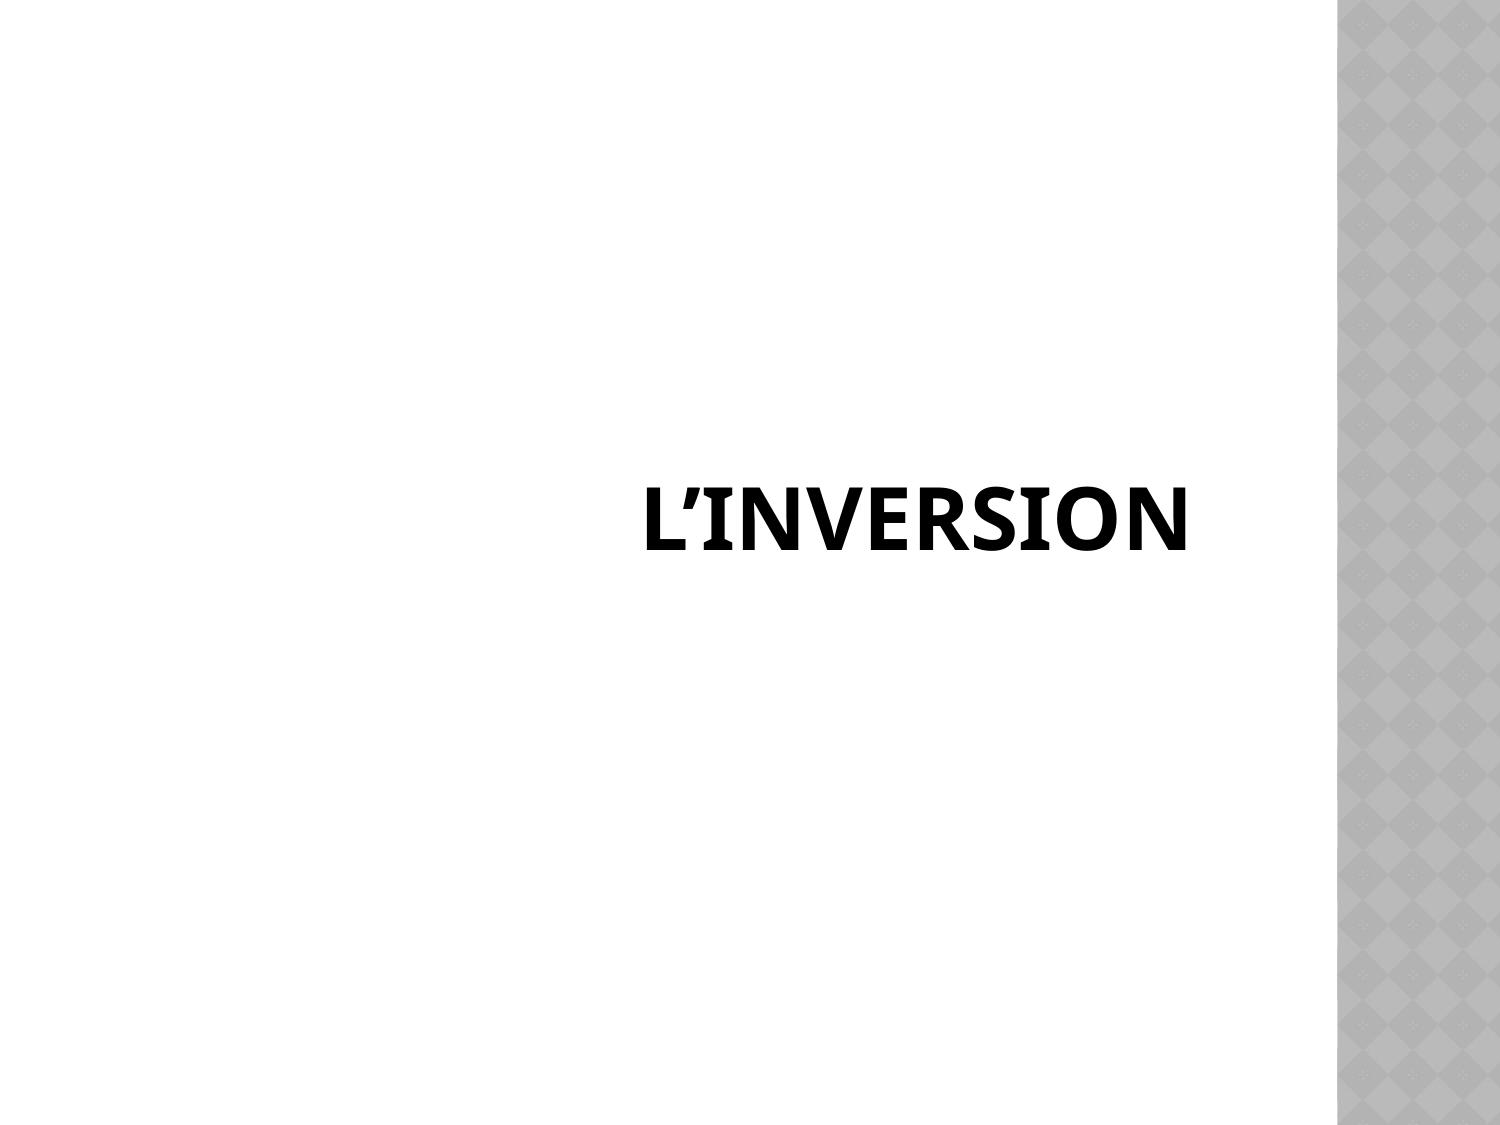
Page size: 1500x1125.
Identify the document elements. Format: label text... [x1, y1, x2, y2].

title L’inversion [174, 462, 1202, 687]
